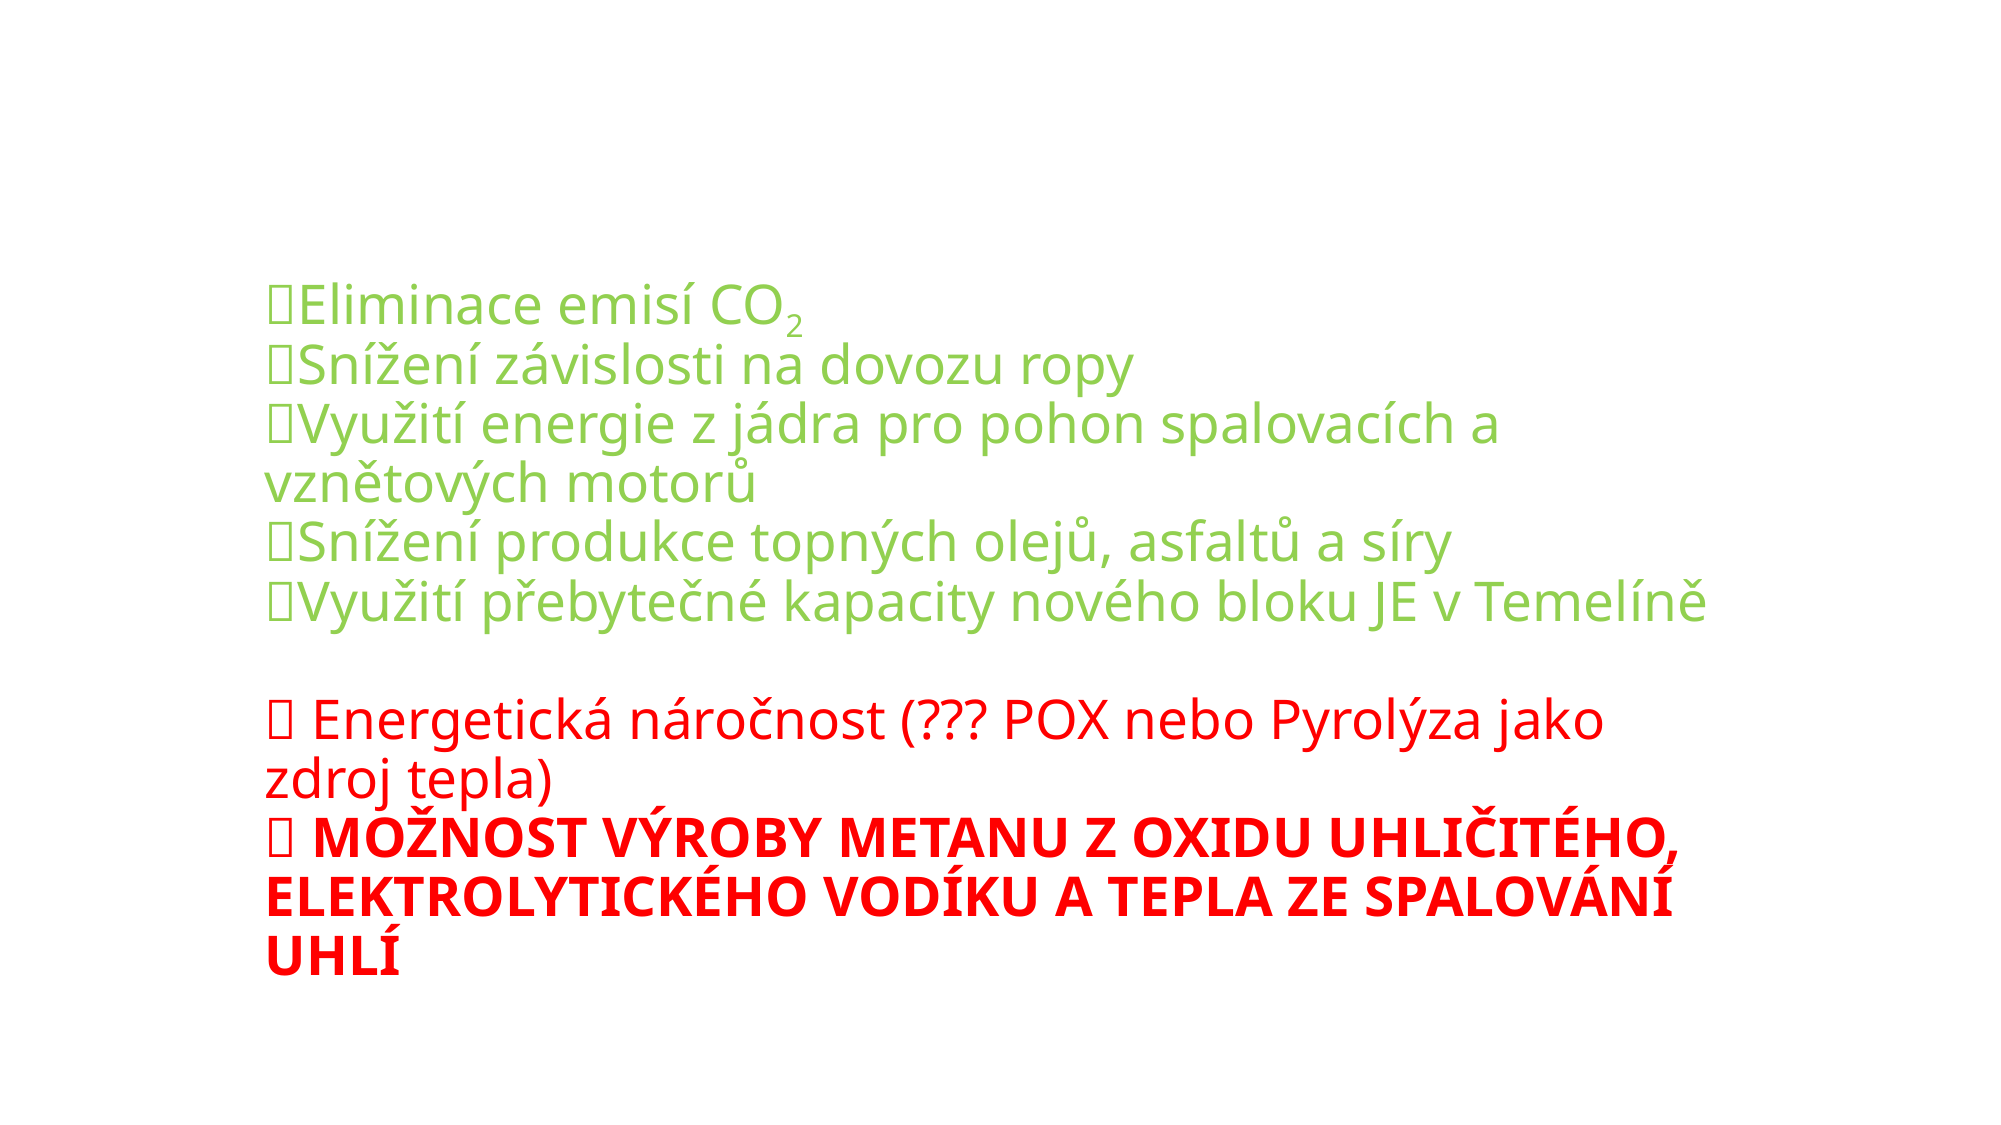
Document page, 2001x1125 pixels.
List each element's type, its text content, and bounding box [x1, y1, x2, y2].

title Eliminace emisí CO2 Snížení závislosti na dovozu ropy Využití energie z jádra pro pohon spalovacích a vznětových motorů Snížení produkce topných olejů, asfaltů a síry Využití přebytečné kapacity nového bloku JE v Temelíně  Energetická náročnost (??? POX nebo Pyrolýza jako zdroj tepla)  MOŽNOST VÝROBY METANU Z OXIDU UHLIČITÉHO, ELEKTROLYTICKÉHO VODÍKU A TEPLA ZE SPALOVÁNÍ UHLÍ [249, 197, 1750, 995]
